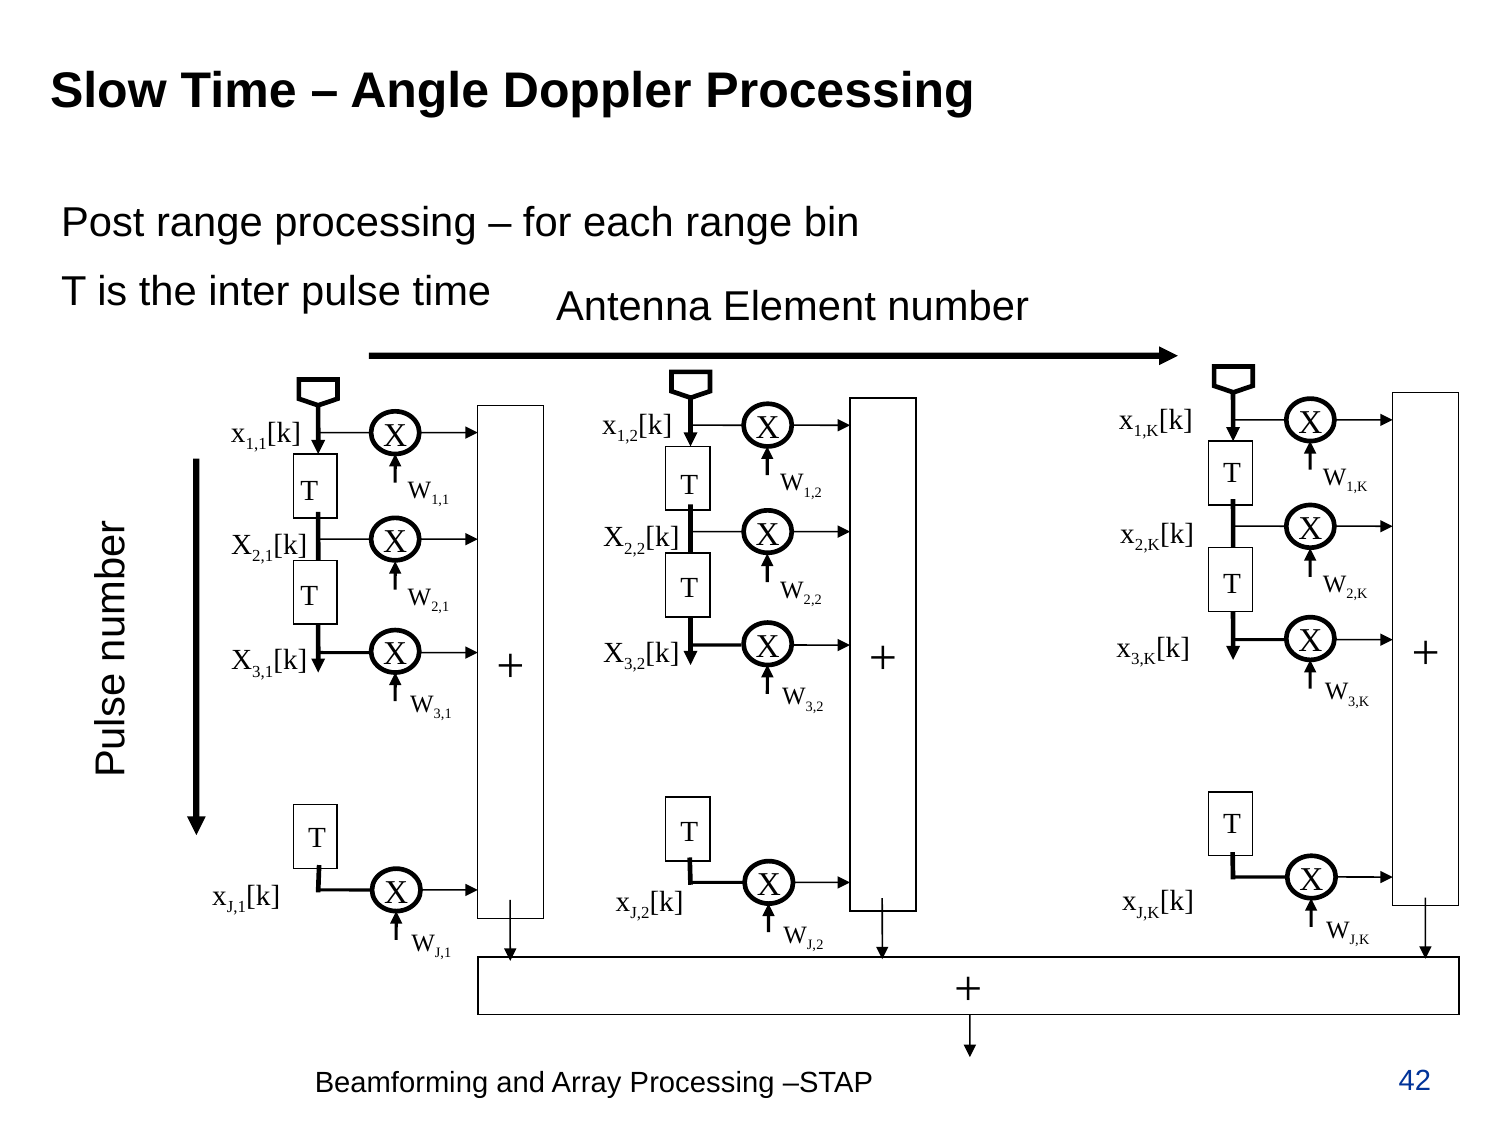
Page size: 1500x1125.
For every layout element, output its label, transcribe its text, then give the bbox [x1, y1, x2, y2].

text_box [1072, 349, 1178, 362]
title Slow Time – Angle Doppler Processing [35, 50, 1178, 150]
text_box Post range processing – for each range bin T is the inter pulse time [46, 177, 1297, 346]
slide_number 42 [1207, 1065, 1447, 1102]
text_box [196, 366, 1459, 1058]
text_box Pulse number [65, 490, 160, 793]
text_box Antenna Element number [541, 261, 1072, 356]
